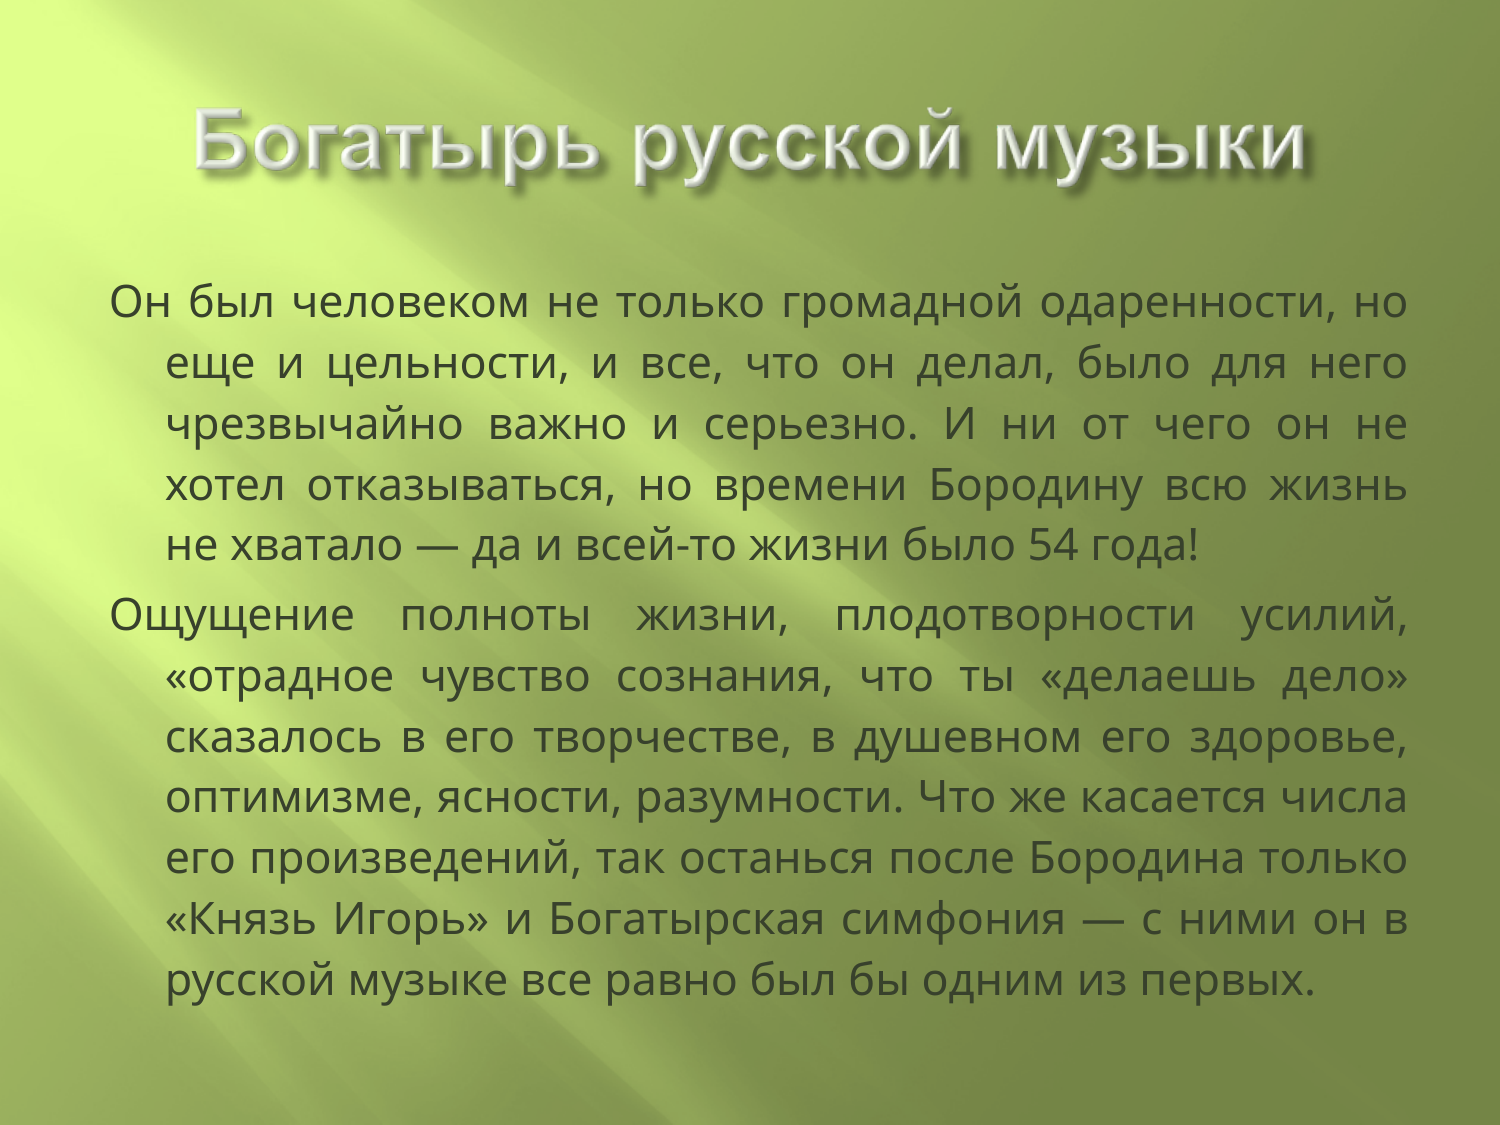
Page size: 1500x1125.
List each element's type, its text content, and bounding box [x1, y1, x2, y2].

list Он был человеком не только громадной одаренности, но еще и цельности, и все, что он делал, было для него чрезвычайно важно и серьезно. И ни от чего он не хотел отказываться, но времени Бородину всю жизнь не хватало — да и всей-то жизни было 54 года! Ощущение полноты жизни, плодотворности усилий, «отрадное чувство сознания, что ты «делаешь дело» сказалось в его творчестве, в душевном его здоровье, оптимизме, ясности, разумности. Что же касается числа его произведений, так останься после Бородина только «Князь Игорь» и Богатырская симфония — с ними он в русской музыке все равно был бы одним из первых. [74, 262, 1426, 1036]
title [73, 43, 1427, 235]
